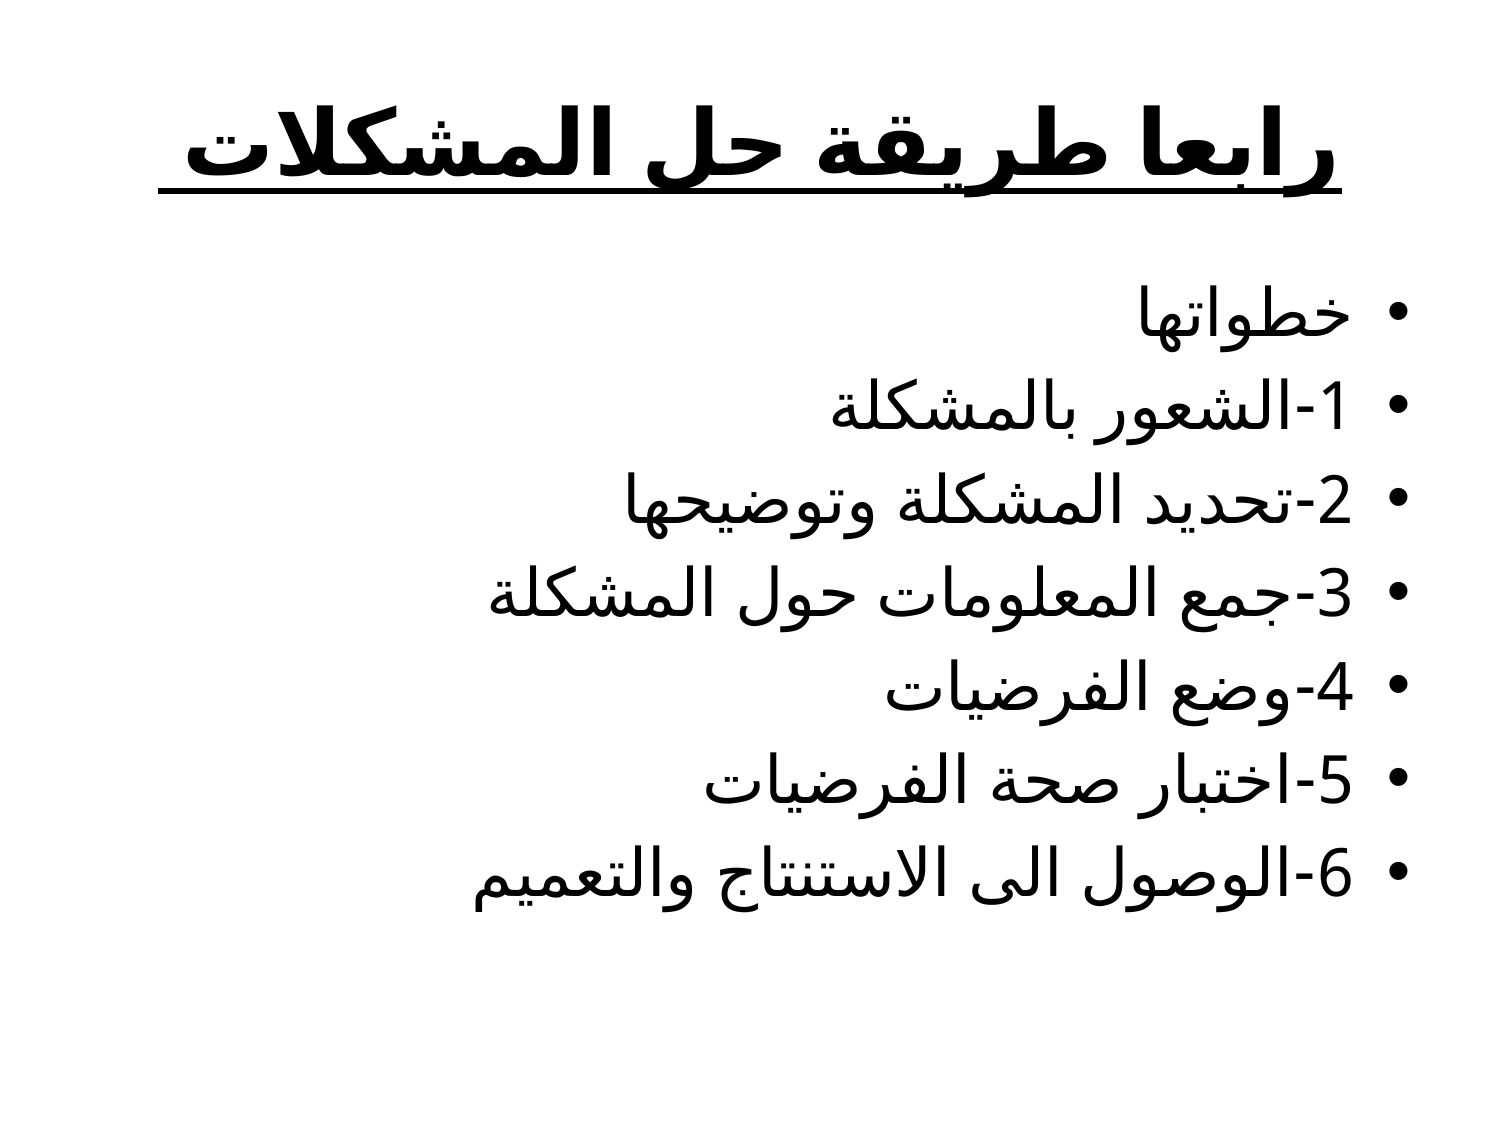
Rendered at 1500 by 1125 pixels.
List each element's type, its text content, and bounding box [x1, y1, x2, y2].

title رابعا طريقة حل المشكلات [75, 45, 1425, 233]
list خطواتها 1-الشعور بالمشكلة 2-تحديد المشكلة وتوضيحها 3-جمع المعلومات حول المشكلة 4-وضع الفرضيات 5-اختبار صحة الفرضيات 6-الوصول الى الاستنتاج والتعميم [75, 262, 1425, 1005]
